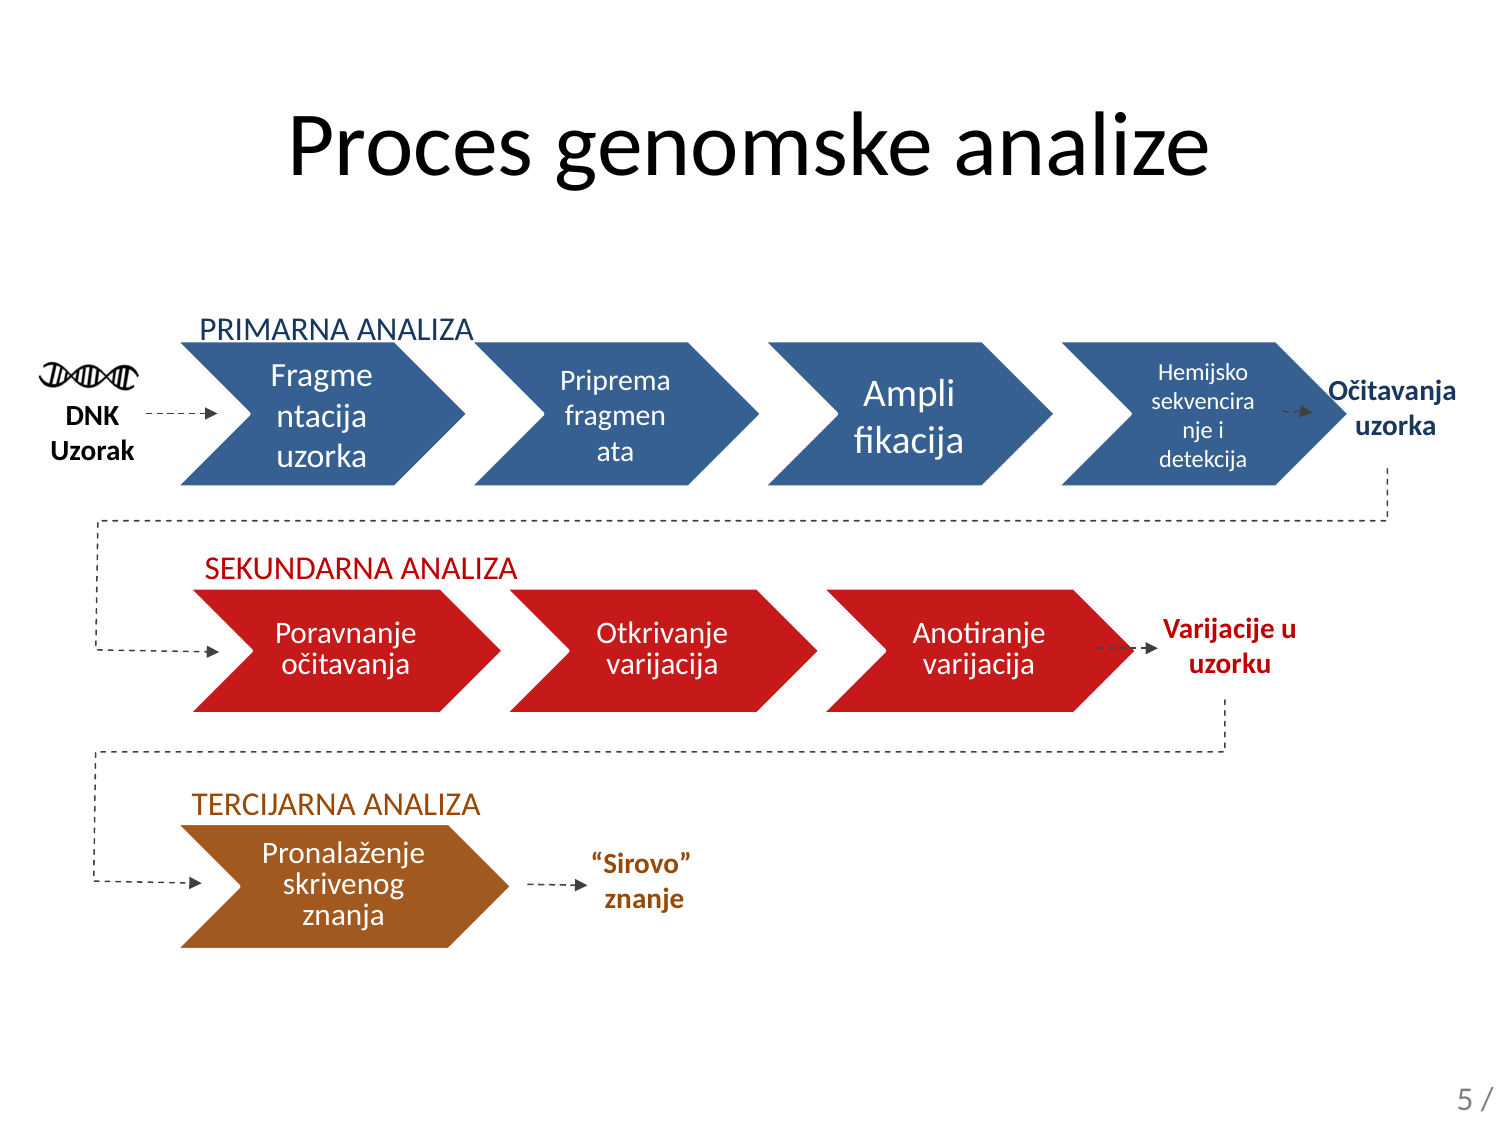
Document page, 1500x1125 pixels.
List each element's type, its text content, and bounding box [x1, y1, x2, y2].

text_box PRIMARNA ANALIZA [184, 299, 490, 338]
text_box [174, 822, 513, 951]
text_box [1141, 642, 1158, 655]
text_box [527, 878, 588, 892]
picture [35, 327, 142, 409]
title Proces genomske analize [75, 45, 1425, 233]
text_box [93, 699, 1226, 884]
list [174, 340, 1351, 488]
text_box Varijacije u uzorku [1148, 601, 1312, 687]
text_box Očitavanja uzorka [1354, 364, 1479, 449]
text_box DNK Uzorak [35, 389, 150, 474]
text_box “Sirovo” znanje [575, 836, 707, 922]
text_box [95, 467, 1389, 653]
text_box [187, 587, 1138, 715]
